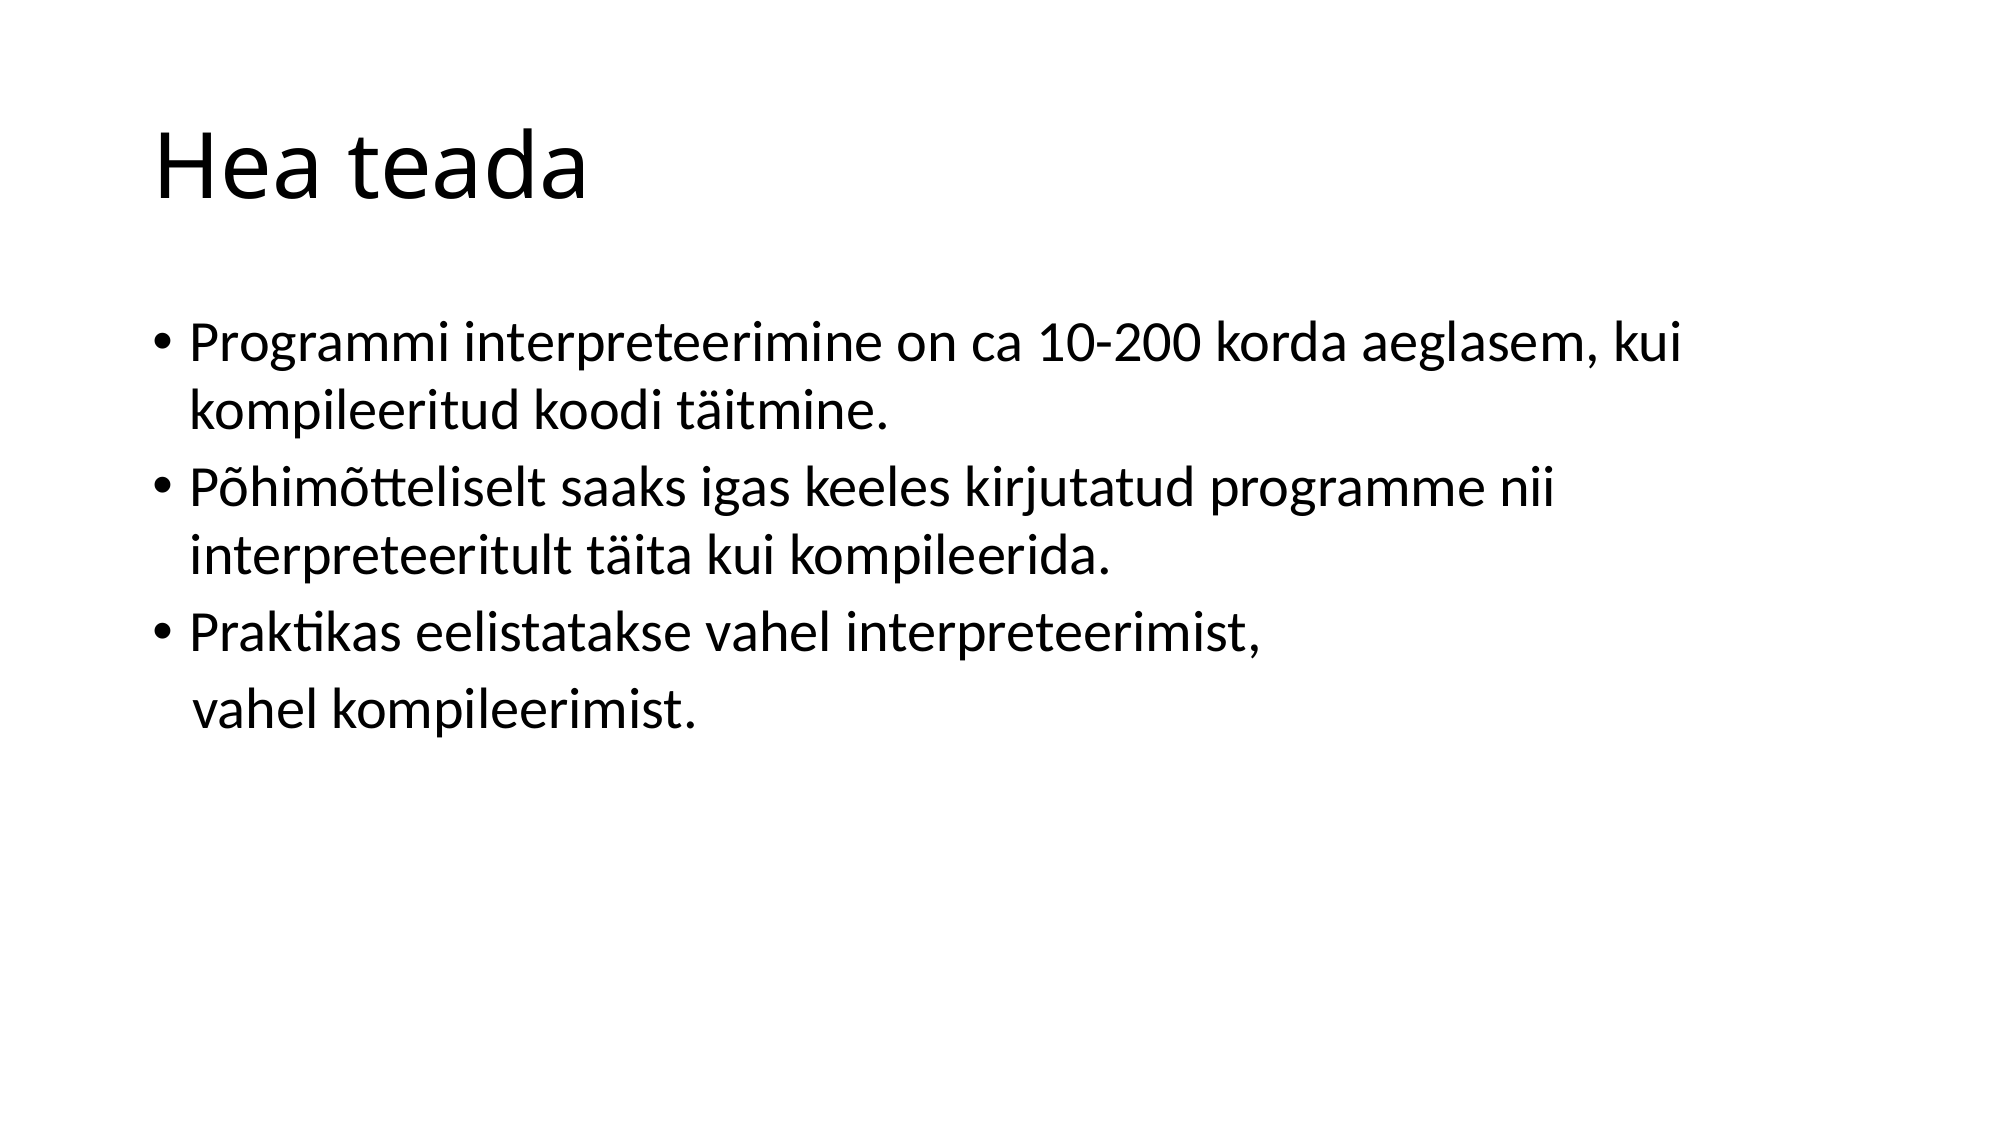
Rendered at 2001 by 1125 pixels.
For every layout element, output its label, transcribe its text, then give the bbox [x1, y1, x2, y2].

title Hea teada [137, 59, 1863, 278]
list Programmi interpreteerimine on ca 10-200 korda aeglasem, kui kompileeritud koodi täitmine. Põhimõtteliselt saaks igas keeles kirjutatud programme nii interpreteeritult täita kui kompileerida. Praktikas eelistatakse vahel interpreteerimist, vahel kompileerimist. [137, 299, 1863, 1014]
